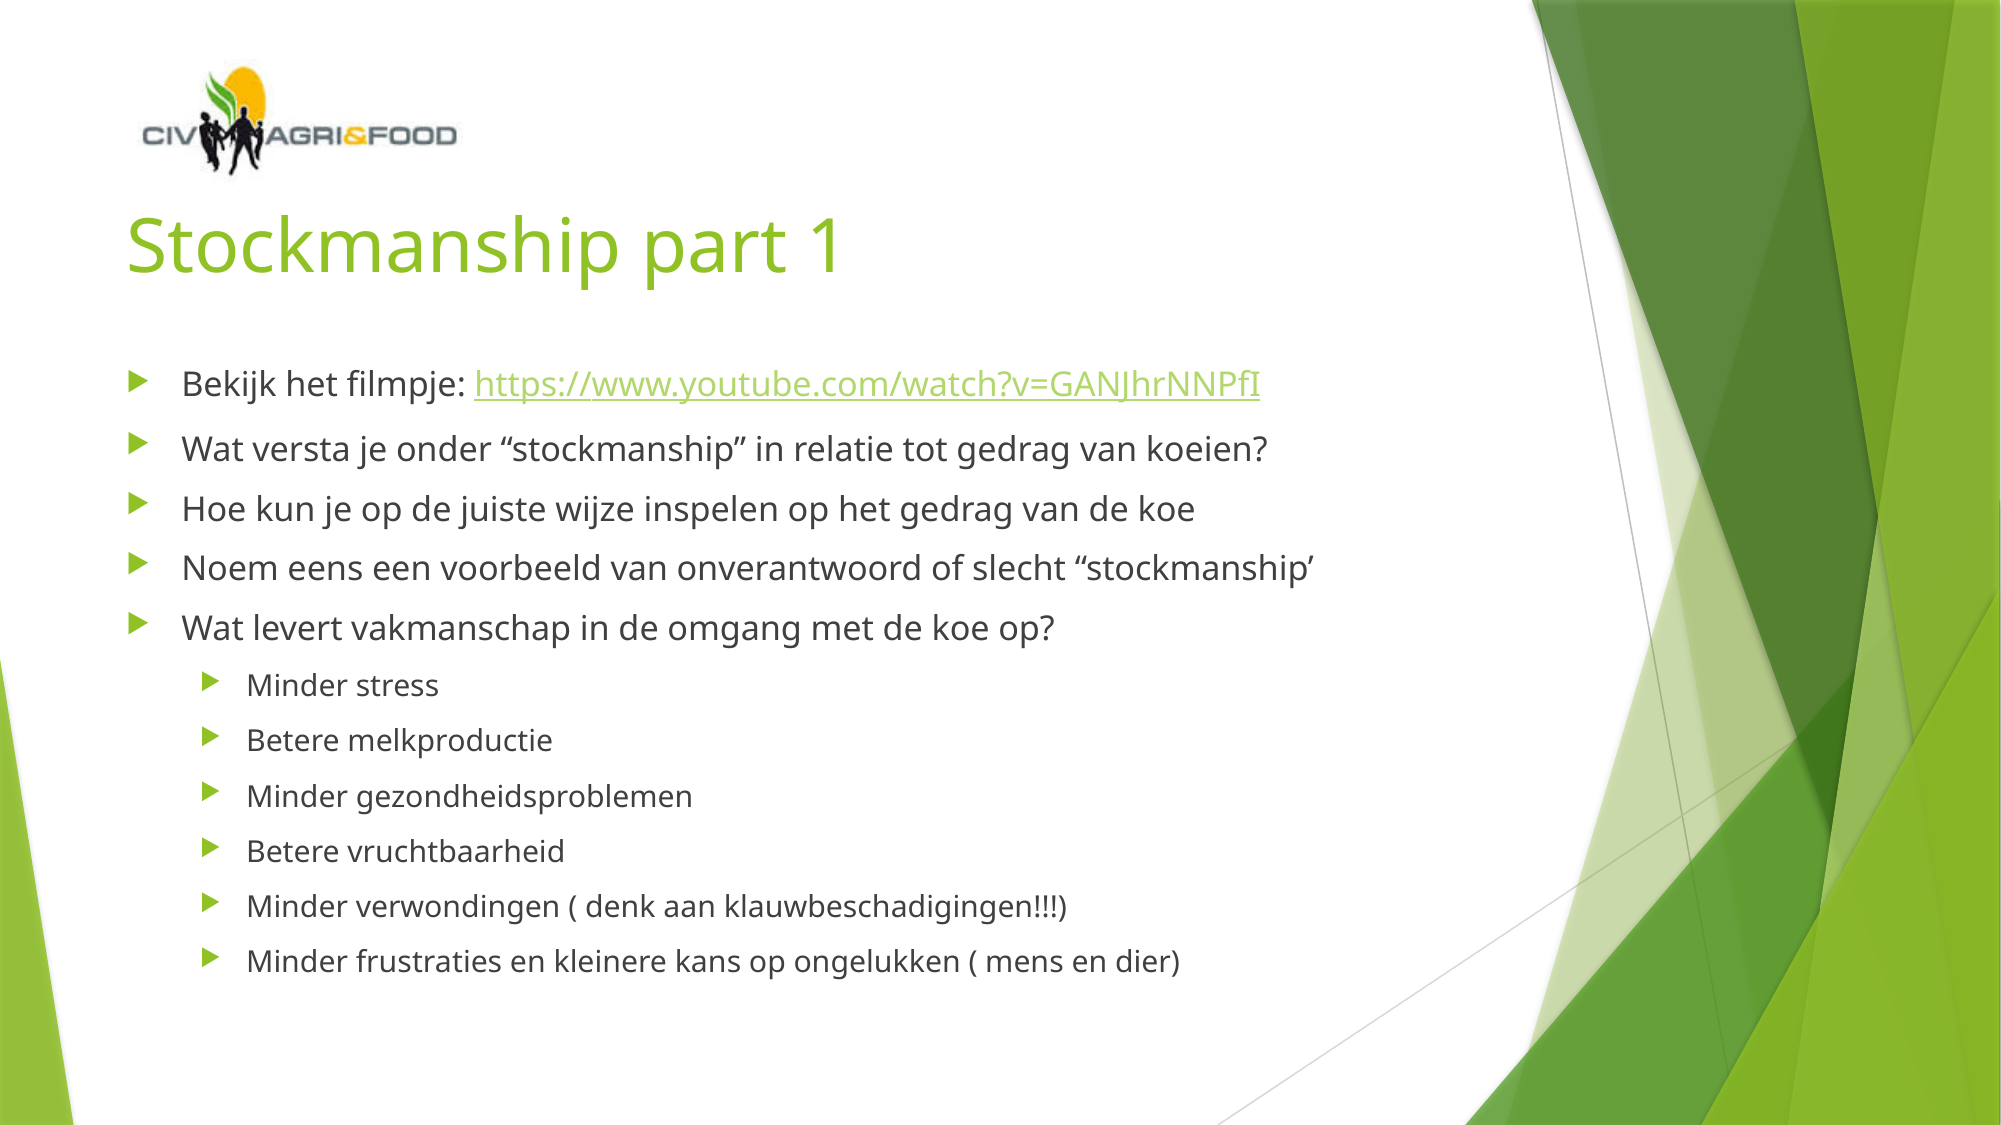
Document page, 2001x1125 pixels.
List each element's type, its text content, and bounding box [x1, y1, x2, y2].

picture [137, 59, 463, 99]
list Bekijk het filmpje: https://www.youtube.com/watch?v=GANJhrNNPfI Wat versta je onder “stockmanship” in relatie tot gedrag van koeien? Hoe kun je op de juiste wijze inspelen op het gedrag van de koe Noem eens een voorbeeld van onverantwoord of slecht “stockmanship’ Wat levert vakmanschap in de omgang met de koe op? Minder stress Betere melkproductie Minder gezondheidsproblemen Betere vruchtbaarheid Minder verwondingen ( denk aan klauwbeschadigingen!!!) Minder frustraties en kleinere kans op ongelukken ( mens en dier) [111, 354, 1522, 992]
title Stockmanship part 1 [111, 99, 1522, 317]
